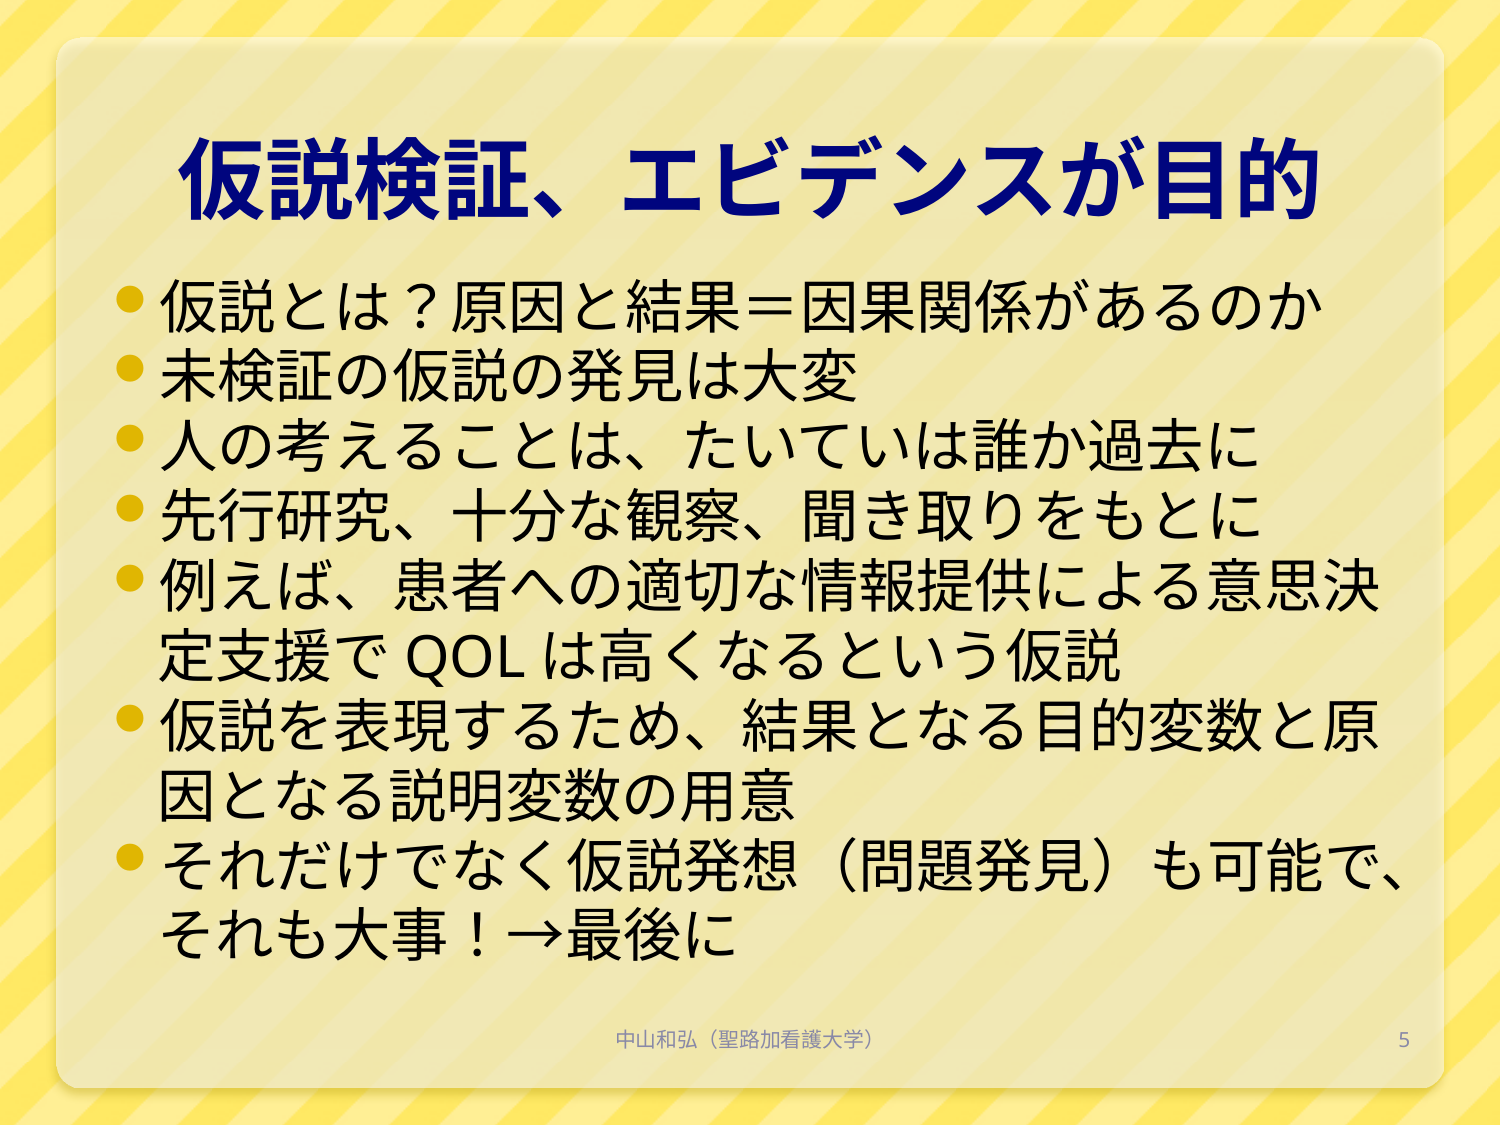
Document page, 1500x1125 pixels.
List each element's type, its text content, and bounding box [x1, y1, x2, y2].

title 仮説検証、エビデンスが目的 [75, 50, 1425, 238]
footer 中山和弘（聖路加看護大学） [512, 1019, 988, 1080]
slide_number 5 [1074, 1019, 1425, 1080]
text_box ｒ2 [0, 0, 1500, 1125]
list 仮説とは？原因と結果＝因果関係があるのか 未検証の仮説の発見は大変 人の考えることは、たいていは誰か過去に 先行研究、十分な観察、聞き取りをもとに 例えば、患者への適切な情報提供による意思決定支援でQOLは高くなるという仮説 仮説を表現するため、結果となる目的変数と原因となる説明変数の用意 それだけでなく仮説発想（問題発見）も可能で、それも大事！→最後に [75, 262, 1425, 1005]
